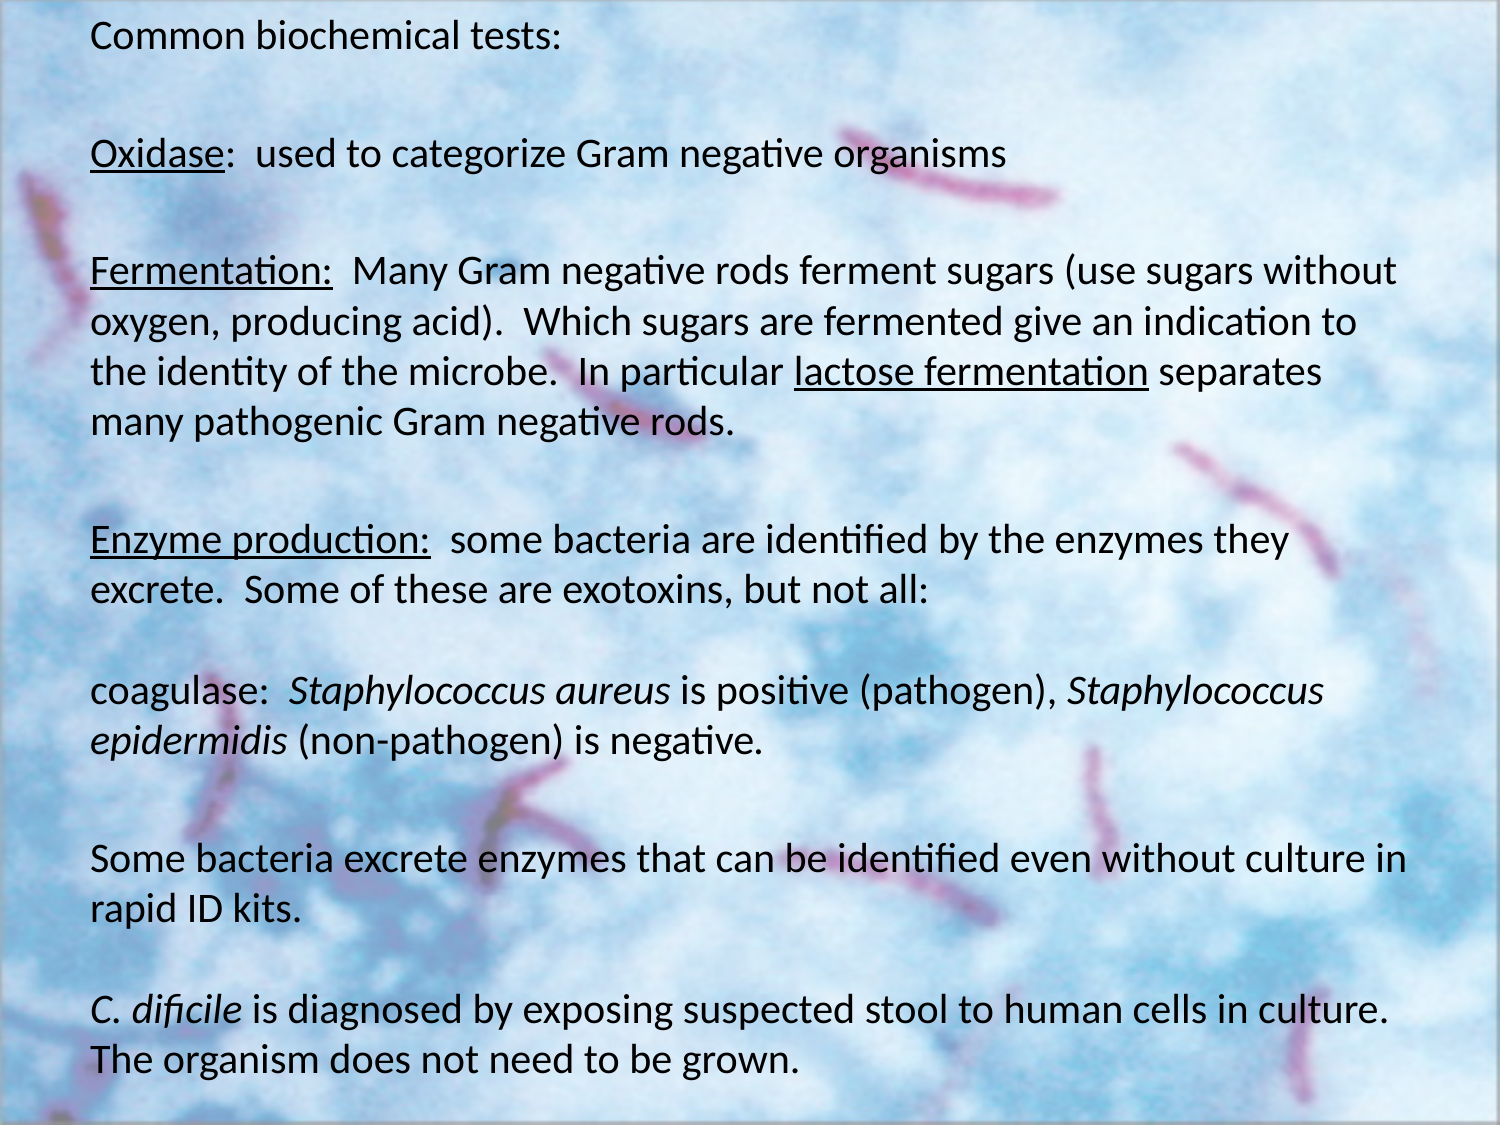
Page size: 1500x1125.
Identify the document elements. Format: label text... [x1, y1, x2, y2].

list Common biochemical tests: Oxidase: used to categorize Gram negative organisms Fermentation: Many Gram negative rods ferment sugars (use sugars without oxygen, producing acid). Which sugars are fermented give an indication to the identity of the microbe. In particular lactose fermentation separates many pathogenic Gram negative rods. Enzyme production: some bacteria are identified by the enzymes they excrete. Some of these are exotoxins, but not all: coagulase: Staphylococcus aureus is positive (pathogen), Staphylococcus epidermidis (non-pathogen) is negative. Some bacteria excrete enzymes that can be identified even without culture in rapid ID kits. C. dificile is diagnosed by exposing suspected stool to human cells in culture. The organism does not need to be grown. [75, 0, 1425, 1100]
